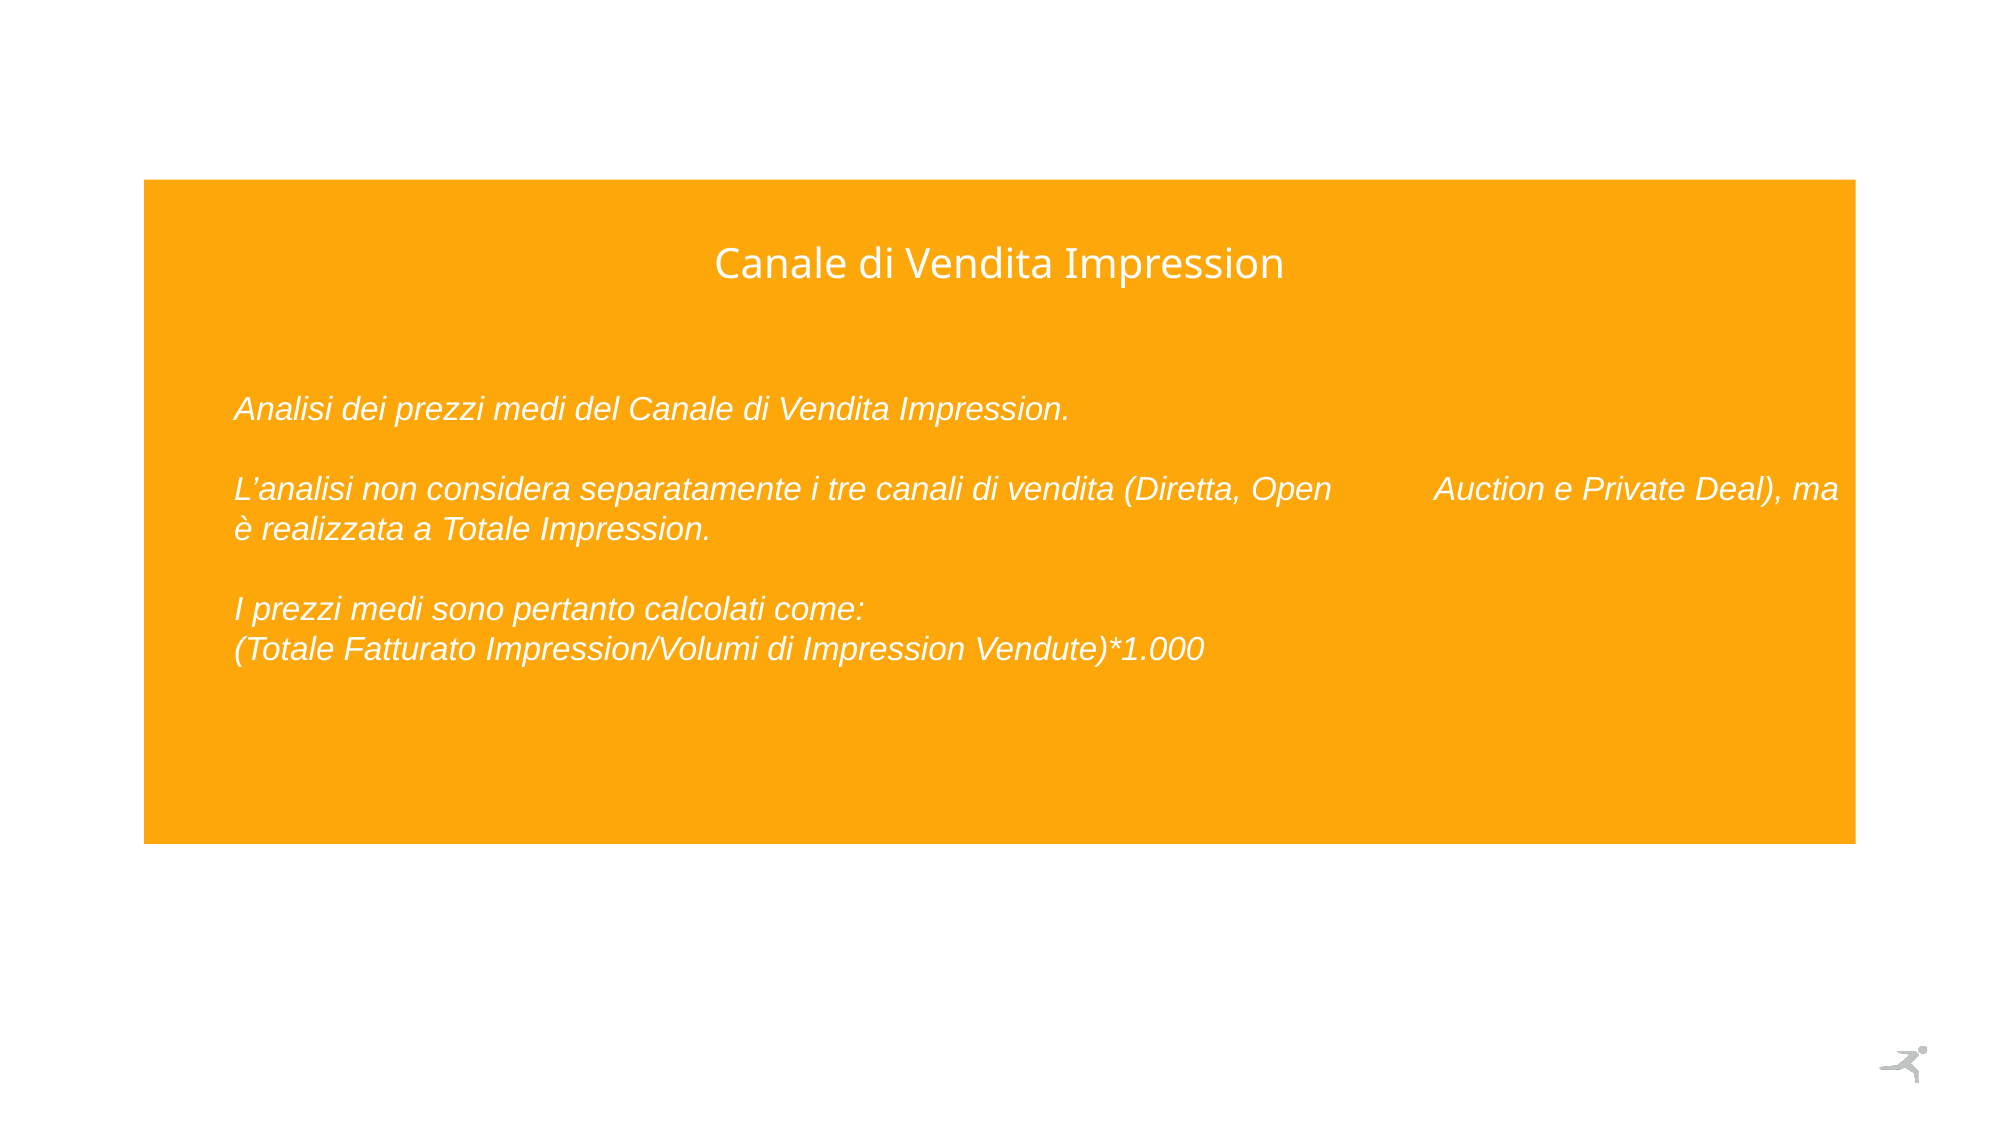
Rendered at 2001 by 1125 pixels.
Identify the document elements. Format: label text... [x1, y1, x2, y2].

text_box Canale di Vendita Impression Analisi dei prezzi medi del Canale di Vendita Impression. L’analisi non considera separatamente i tre canali di vendita (Diretta, Open Auction e Private Deal), ma è realizzata a Totale Impression. I prezzi medi sono pertanto calcolati come: (Totale Fatturato Impression/Volumi di Impression Vendute)*1.000 [144, 179, 1856, 844]
